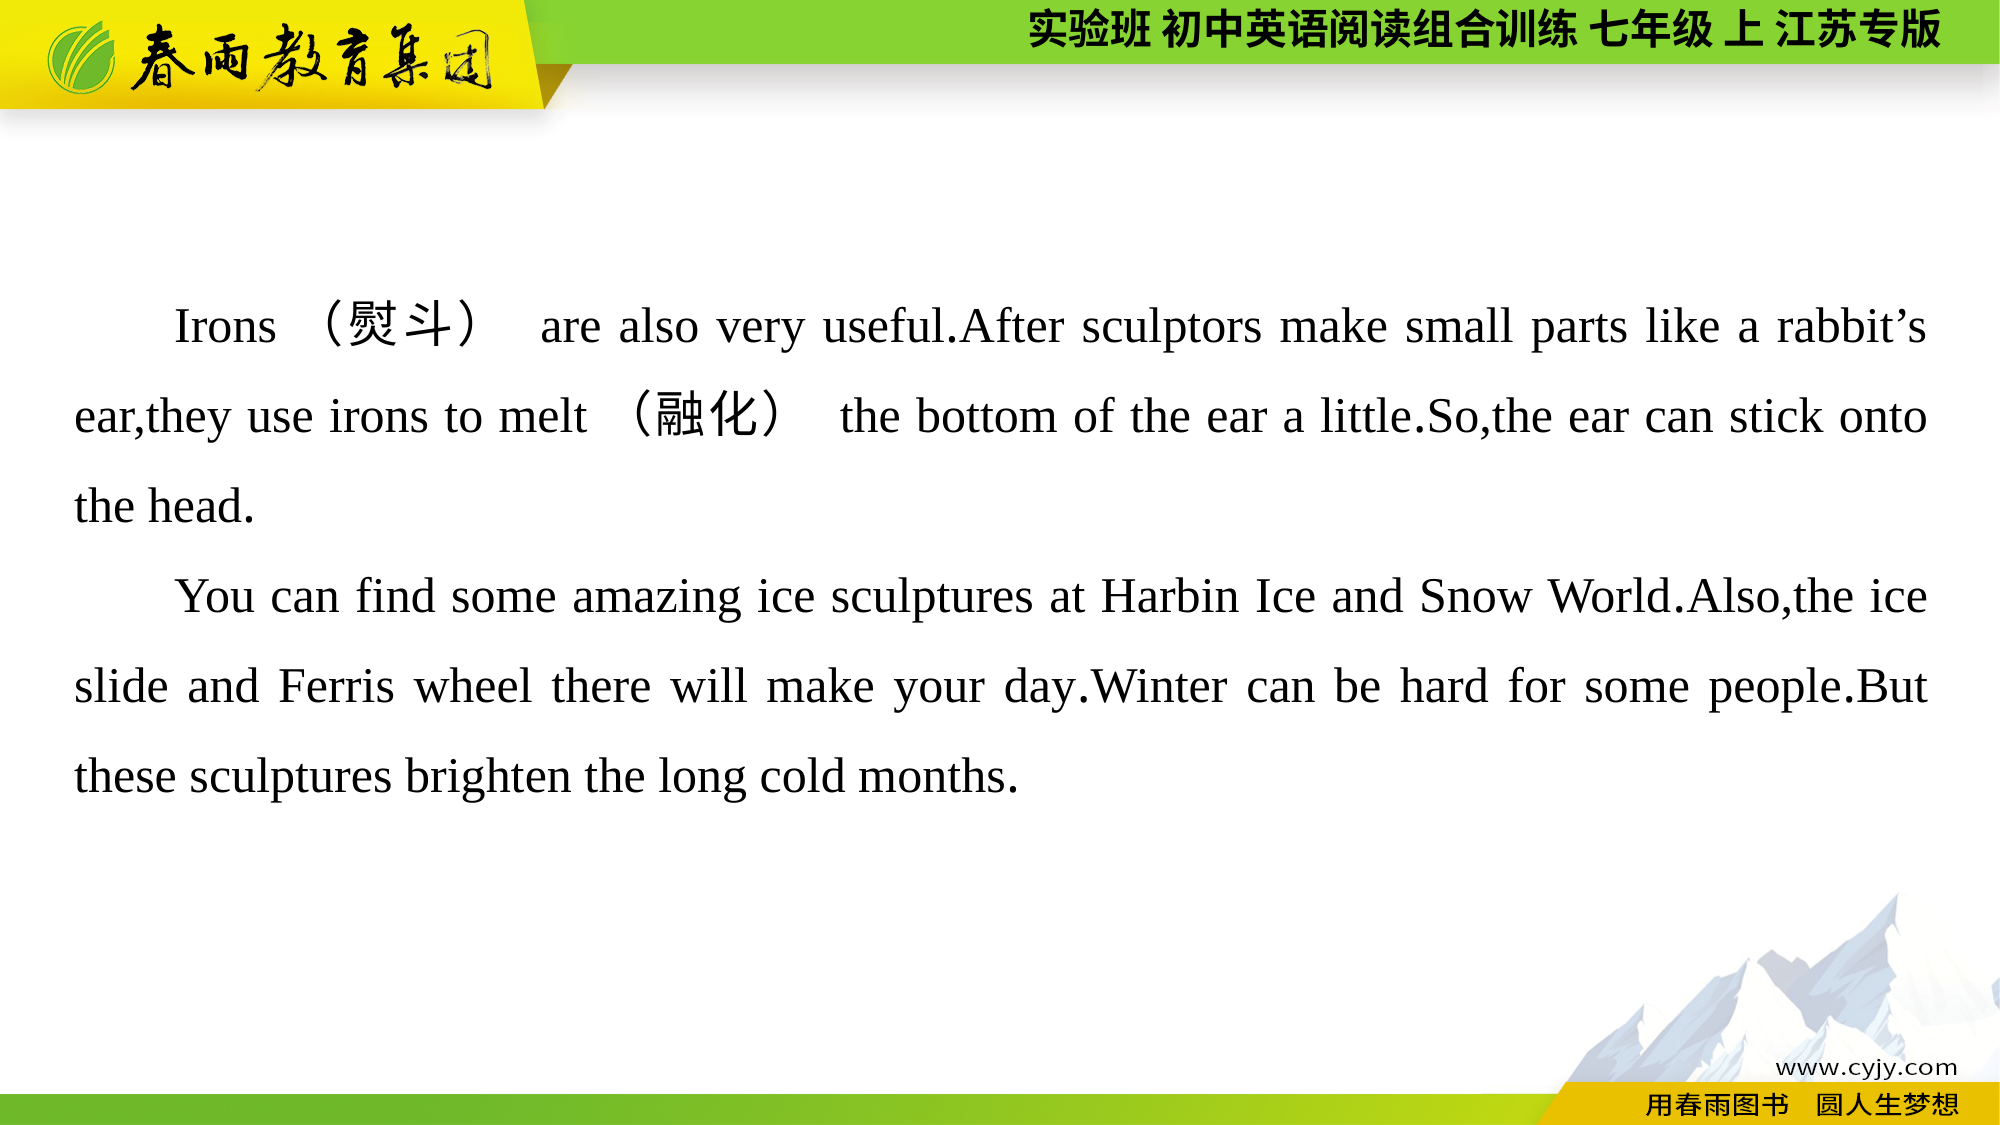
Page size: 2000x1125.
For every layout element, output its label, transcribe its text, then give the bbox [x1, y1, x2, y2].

list Irons（熨斗） are also very useful.After sculptors make small parts like a rabbit’s ear,they use irons to melt（融化） the bottom of the ear a little.So,the ear can stick onto the head. You can find some amazing ice sculptures at Harbin Ice and Snow World.Also,the ice slide and Ferris wheel there will make your day.Winter can be hard for some people.But these sculptures brighten the long cold months. [59, 255, 1944, 805]
picture [0, 0, 2000, 1125]
